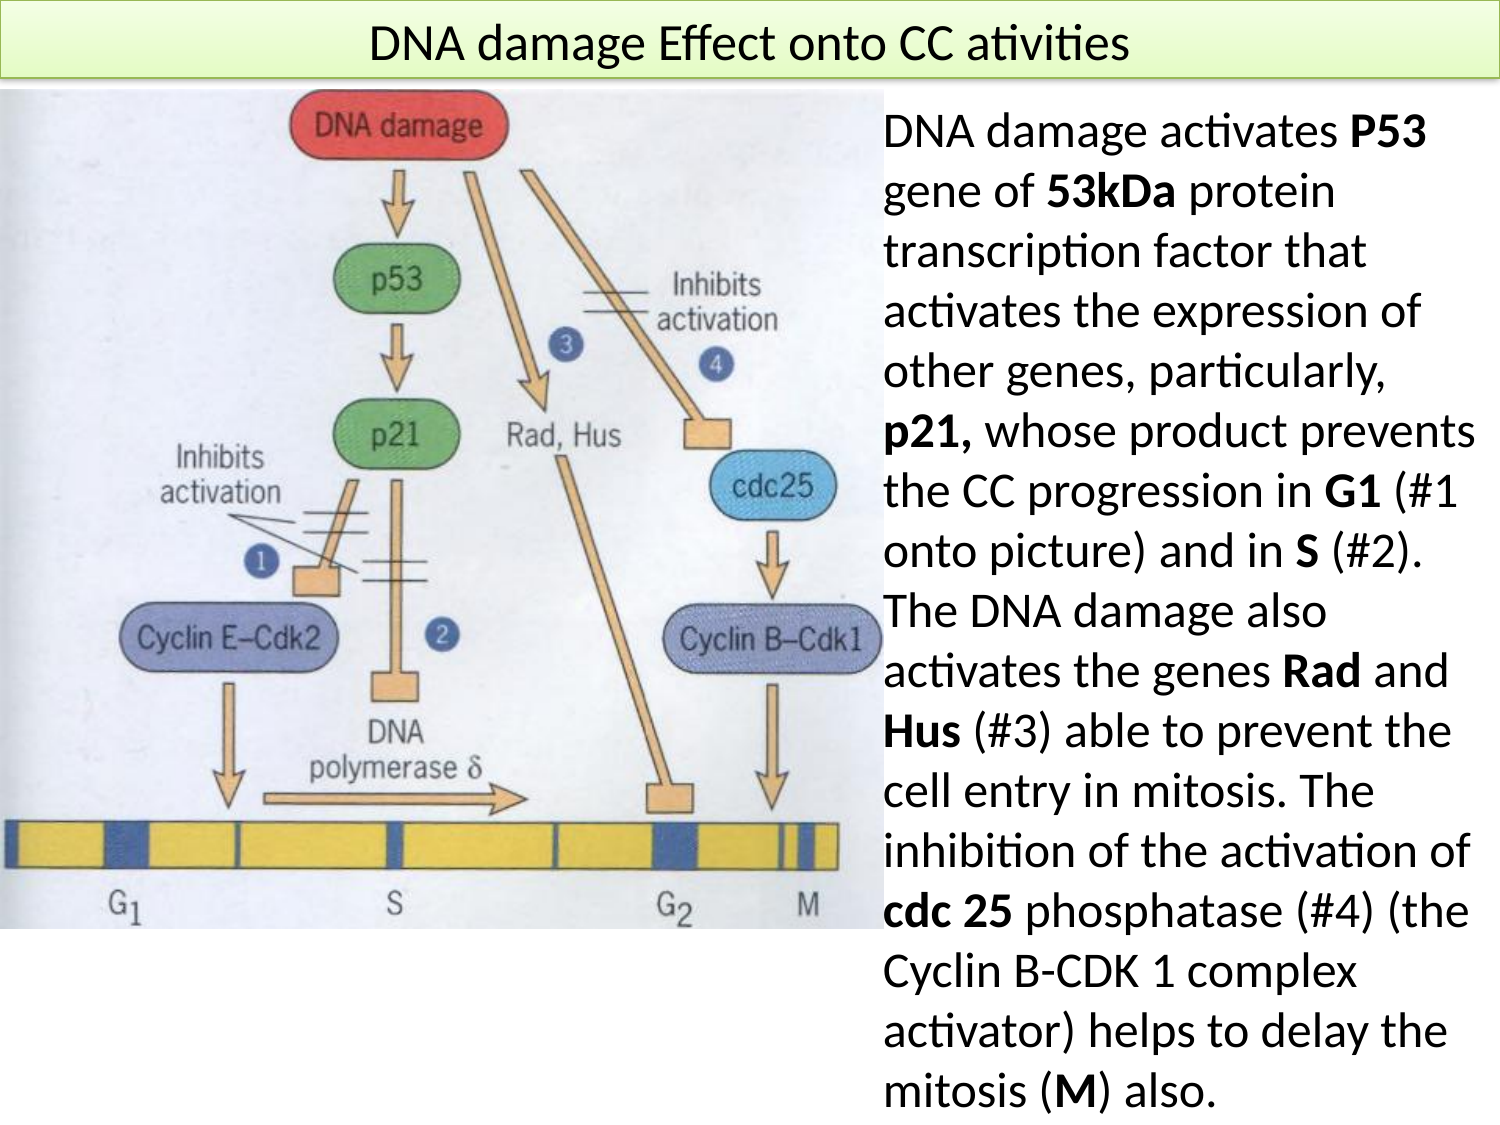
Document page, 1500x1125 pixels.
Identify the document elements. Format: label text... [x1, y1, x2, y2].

text_box DNA damage activates P53 gene of 53kDa protein transcription factor that activates the expression of other genes, particularly, p21, whose product prevents the CC progression in G1 (#1 onto picture) and in S (#2). The DNA damage also activates the genes Rad and Hus (#3) able to prevent the cell entry in mitosis. The inhibition of the activation of cdc 25 phosphatase (#4) (the Cyclin B-CDK 1 complex activator) helps to delay the mitosis (M) also. [868, 89, 1500, 1125]
title DNA damage Effect onto CC ativities [0, 0, 1500, 79]
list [0, 89, 884, 929]
